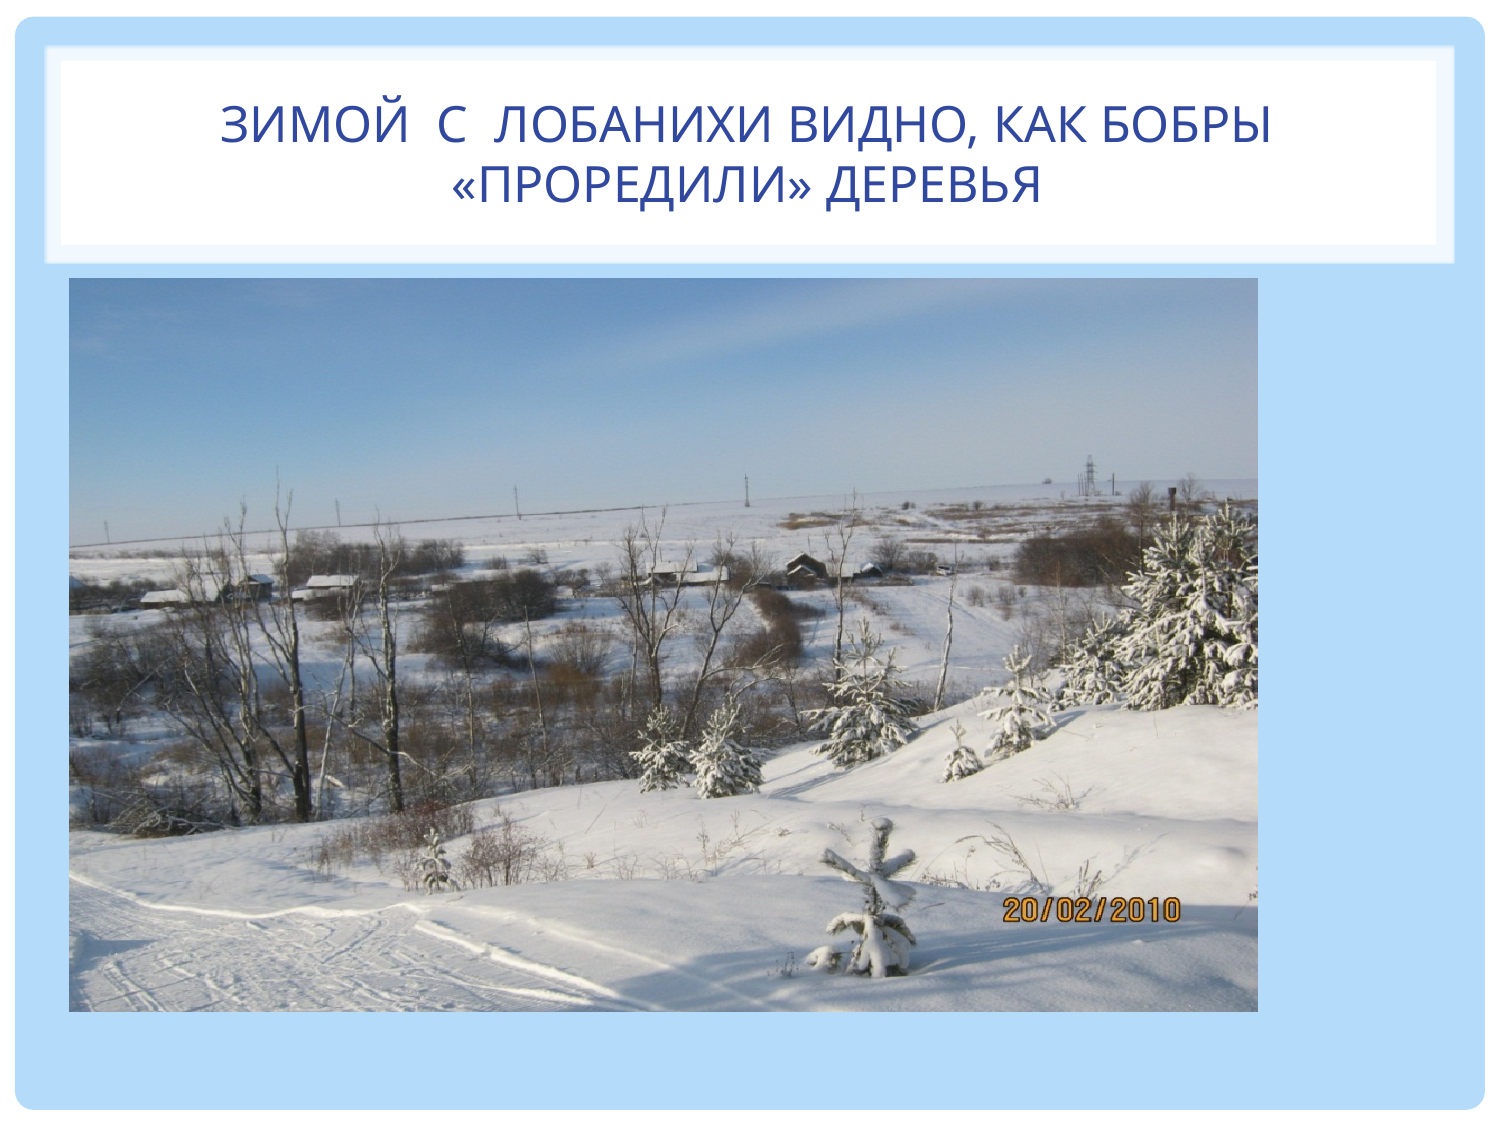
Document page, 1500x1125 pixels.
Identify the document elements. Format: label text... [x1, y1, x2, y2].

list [69, 278, 1259, 1012]
title Зимой с Лобанихи видно, как бобры «проредили» деревья [69, 66, 1425, 238]
